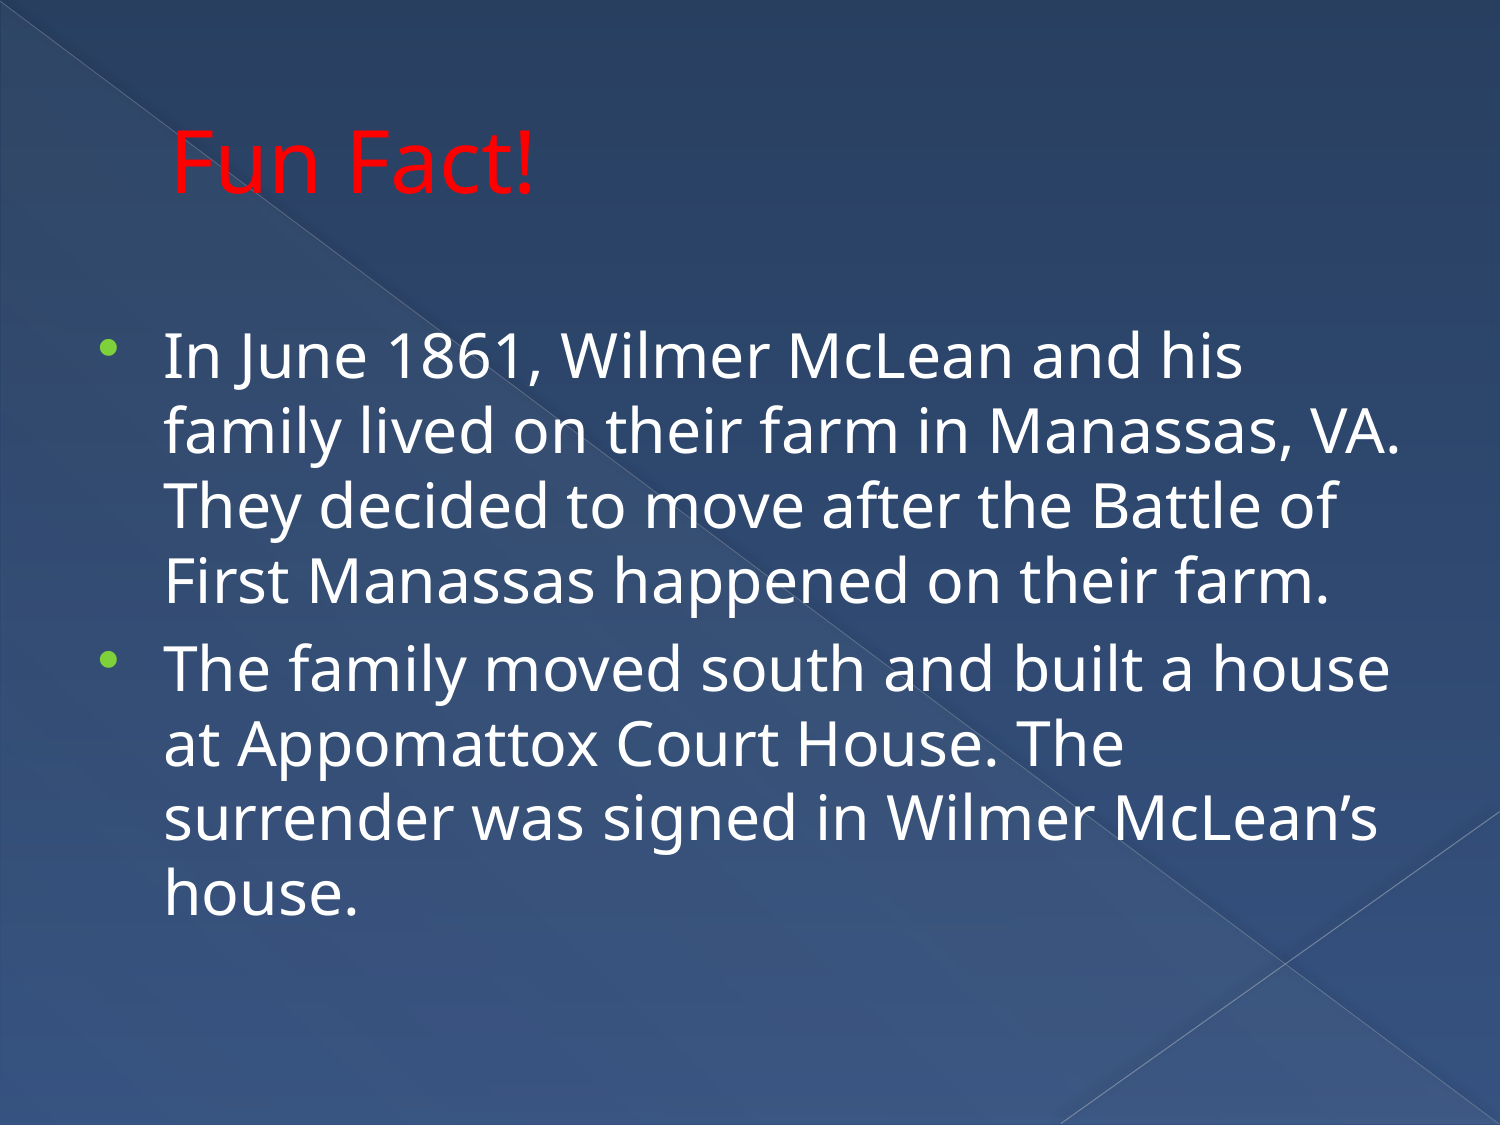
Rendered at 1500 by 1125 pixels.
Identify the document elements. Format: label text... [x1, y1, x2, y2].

list In June 1861, Wilmer McLean and his family lived on their farm in Manassas, VA. They decided to move after the Battle of First Manassas happened on their farm. The family moved south and built a house at Appomattox Court House. The surrender was signed in Wilmer McLean’s house. [75, 308, 1425, 1059]
title Fun Fact! [75, 43, 1425, 274]
